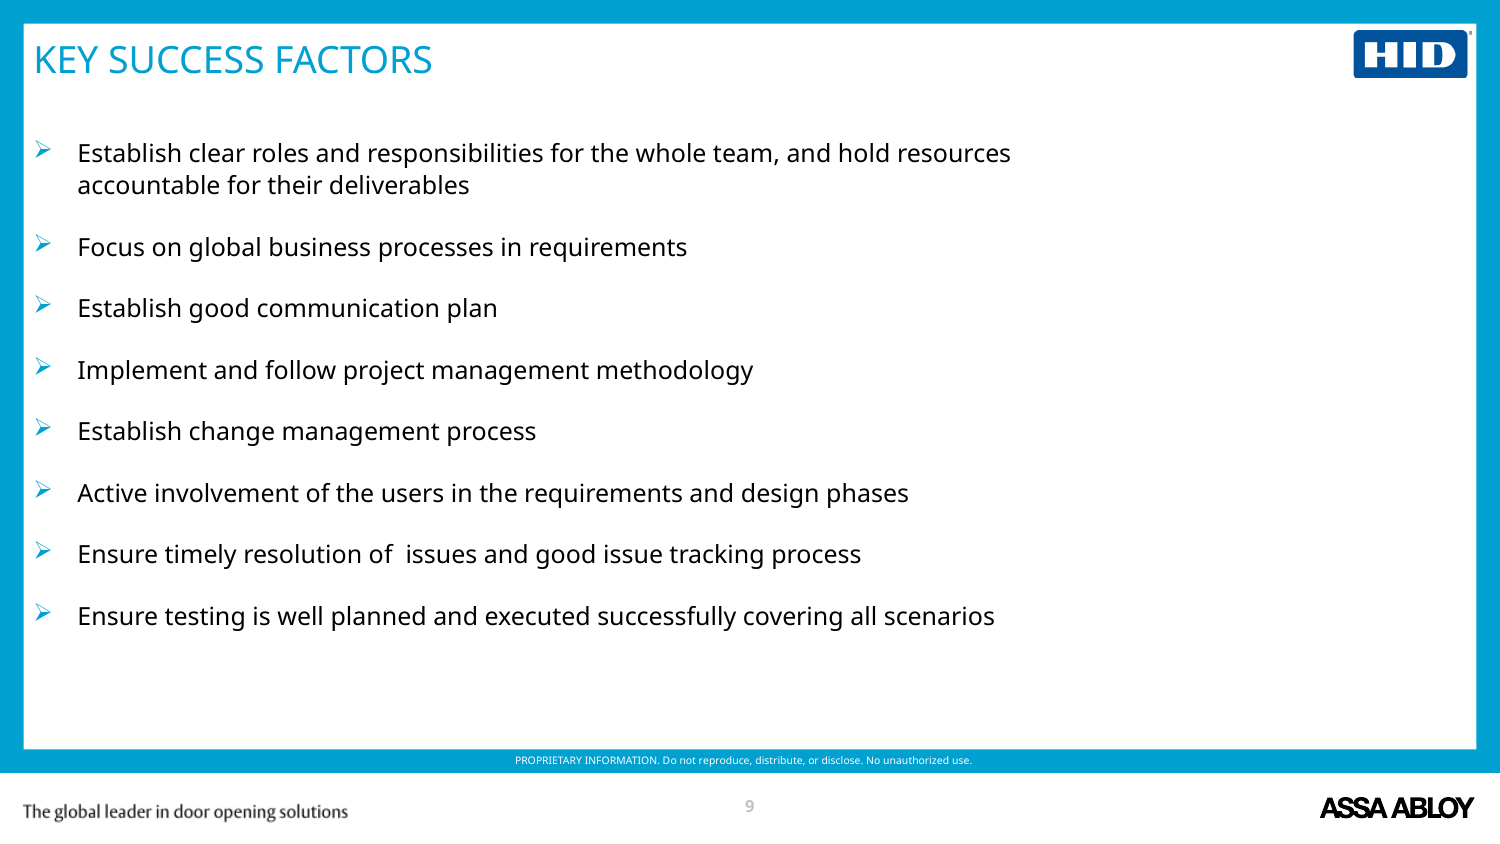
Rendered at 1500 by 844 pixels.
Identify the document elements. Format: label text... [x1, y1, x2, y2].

picture [22, 802, 350, 824]
list Establish clear roles and responsibilities for the whole team, and hold resources accountable for their deliverables Focus on global business processes in requirements Establish good communication plan Implement and follow project management methodology Establish change management process Active involvement of the users in the requirements and design phases Ensure timely resolution of issues and good issue tracking process Ensure testing is well planned and executed successfully covering all scenarios [33, 135, 1026, 696]
slide_number 9 [706, 792, 794, 822]
title KEY SUCCESS FACTORS [33, 36, 1026, 94]
